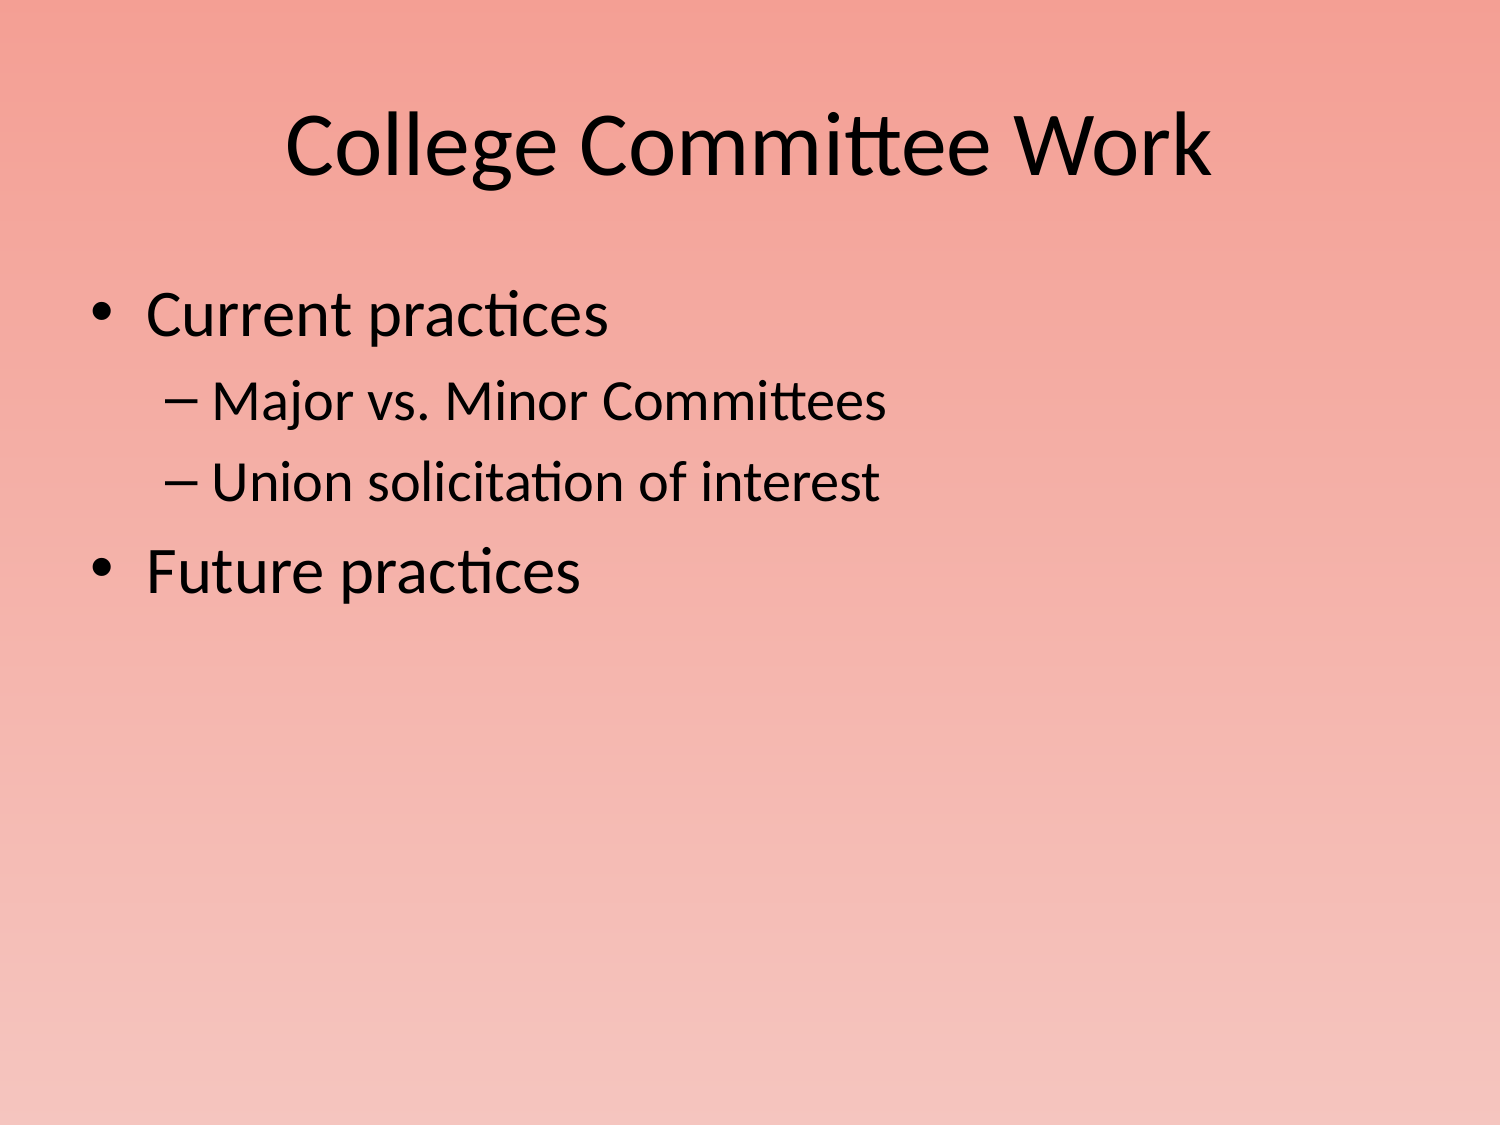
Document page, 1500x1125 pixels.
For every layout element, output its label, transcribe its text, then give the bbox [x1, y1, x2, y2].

title College Committee Work [75, 45, 1425, 233]
list Current practices Major vs. Minor Committees Union solicitation of interest Future practices [75, 262, 1425, 1005]
